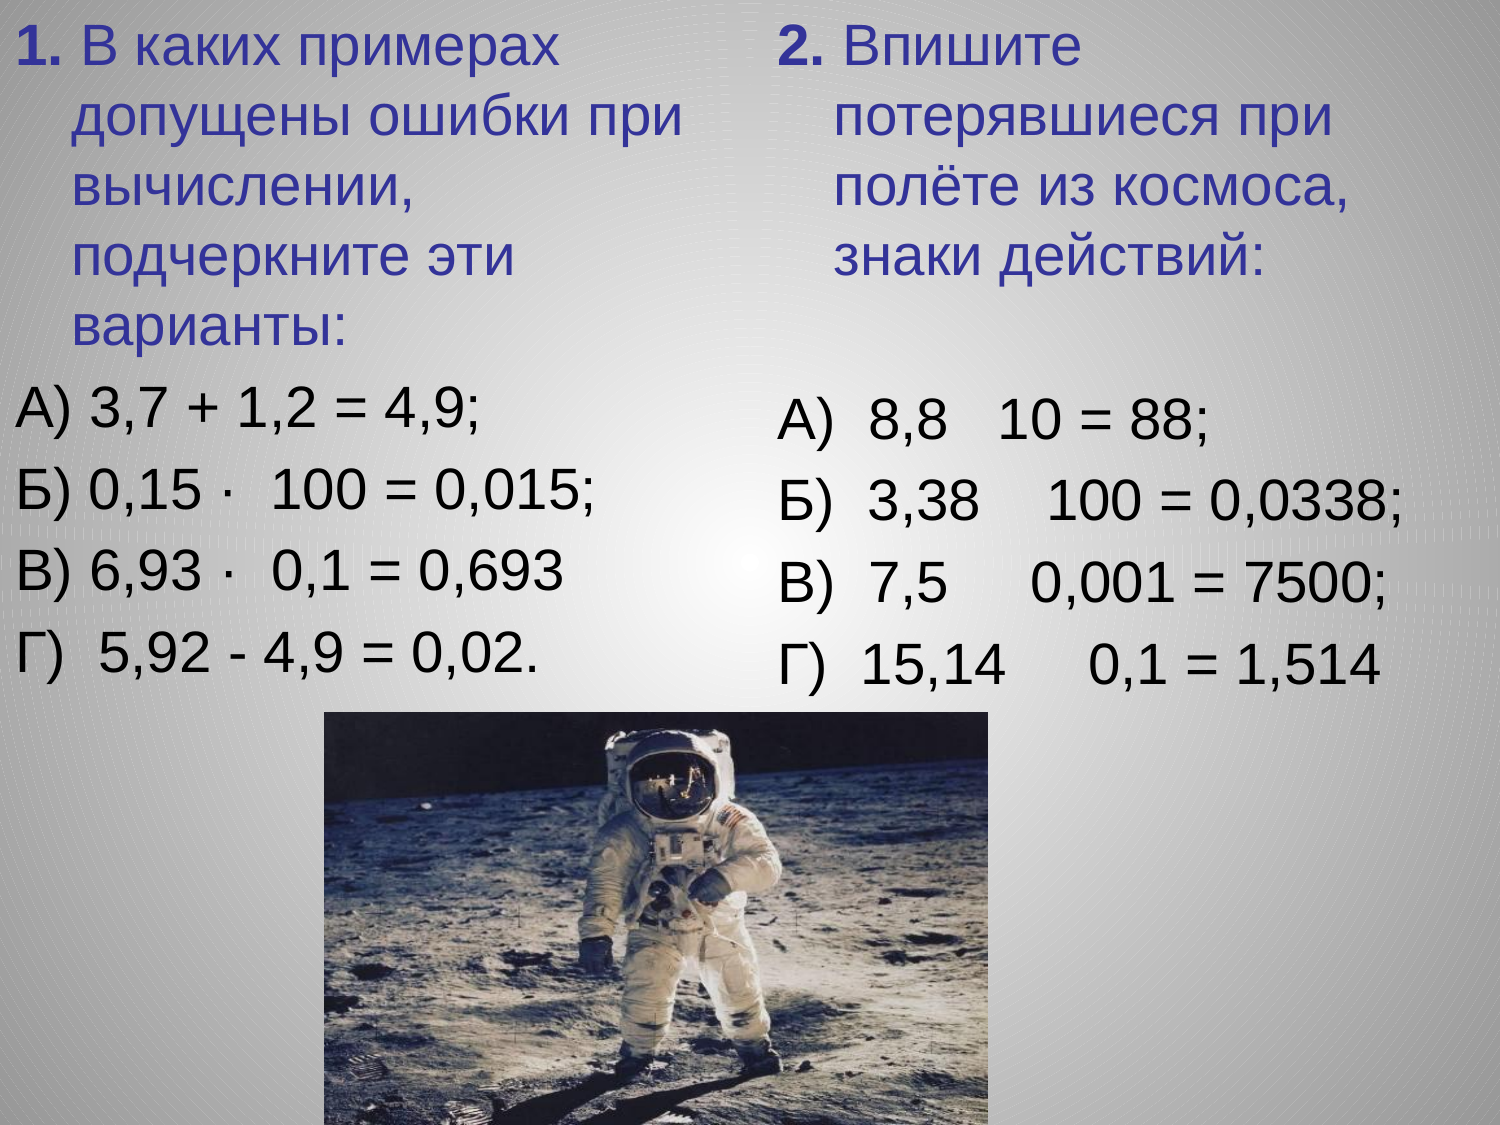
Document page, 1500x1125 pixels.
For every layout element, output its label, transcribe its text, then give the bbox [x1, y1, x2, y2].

list 1. В каких примерах допущены ошибки при вычислении, подчеркните эти варианты: А) 3,7 + 1,2 = 4,9; Б) 0,15 · 100 = 0,015; В) 6,93 · 0,1 = 0,693 Г) 5,92 - 4,9 = 0,02. [0, 0, 738, 751]
list 2. Впишите потерявшиеся при полёте из космоса, знаки действий: А) 8,8 10 = 88; Б) 3,38 100 = 0,0338; В) 7,5 0,001 = 7500; Г) 15,14 0,1 = 1,514 [762, 0, 1500, 688]
picture [324, 712, 988, 1125]
